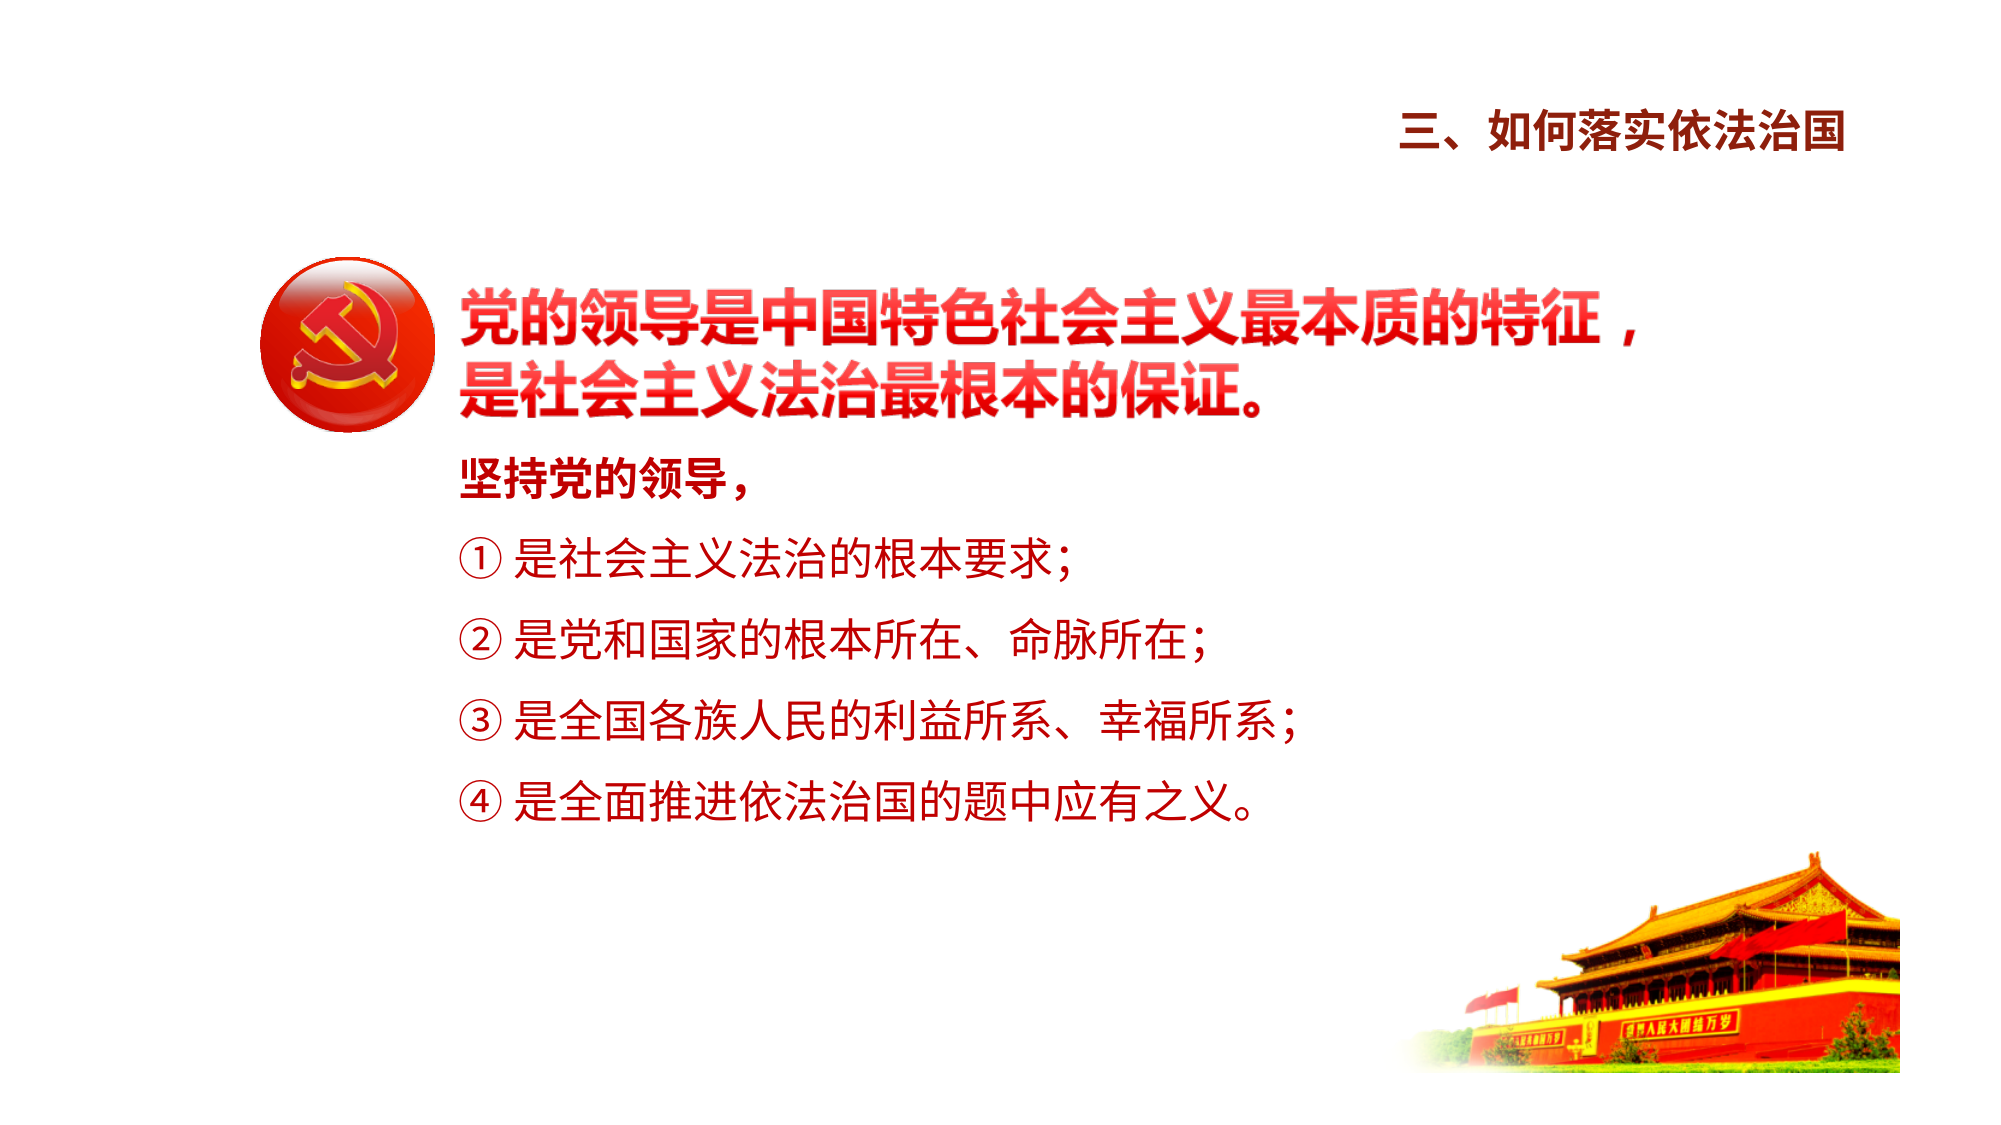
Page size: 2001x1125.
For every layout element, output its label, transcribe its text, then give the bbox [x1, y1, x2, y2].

picture [422, 261, 1698, 436]
picture [1382, 851, 1900, 1073]
text_box 三、如何落实依法治国 [1351, 94, 1894, 164]
text_box 坚持党的领导， ①是社会主义法治的根本要求； ②是党和国家的根本所在、命脉所在； ③是全国各族人民的利益所系、幸福所系； ④是全面推进依法治国的题中应有之义。 [443, 436, 1498, 836]
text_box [260, 257, 435, 433]
